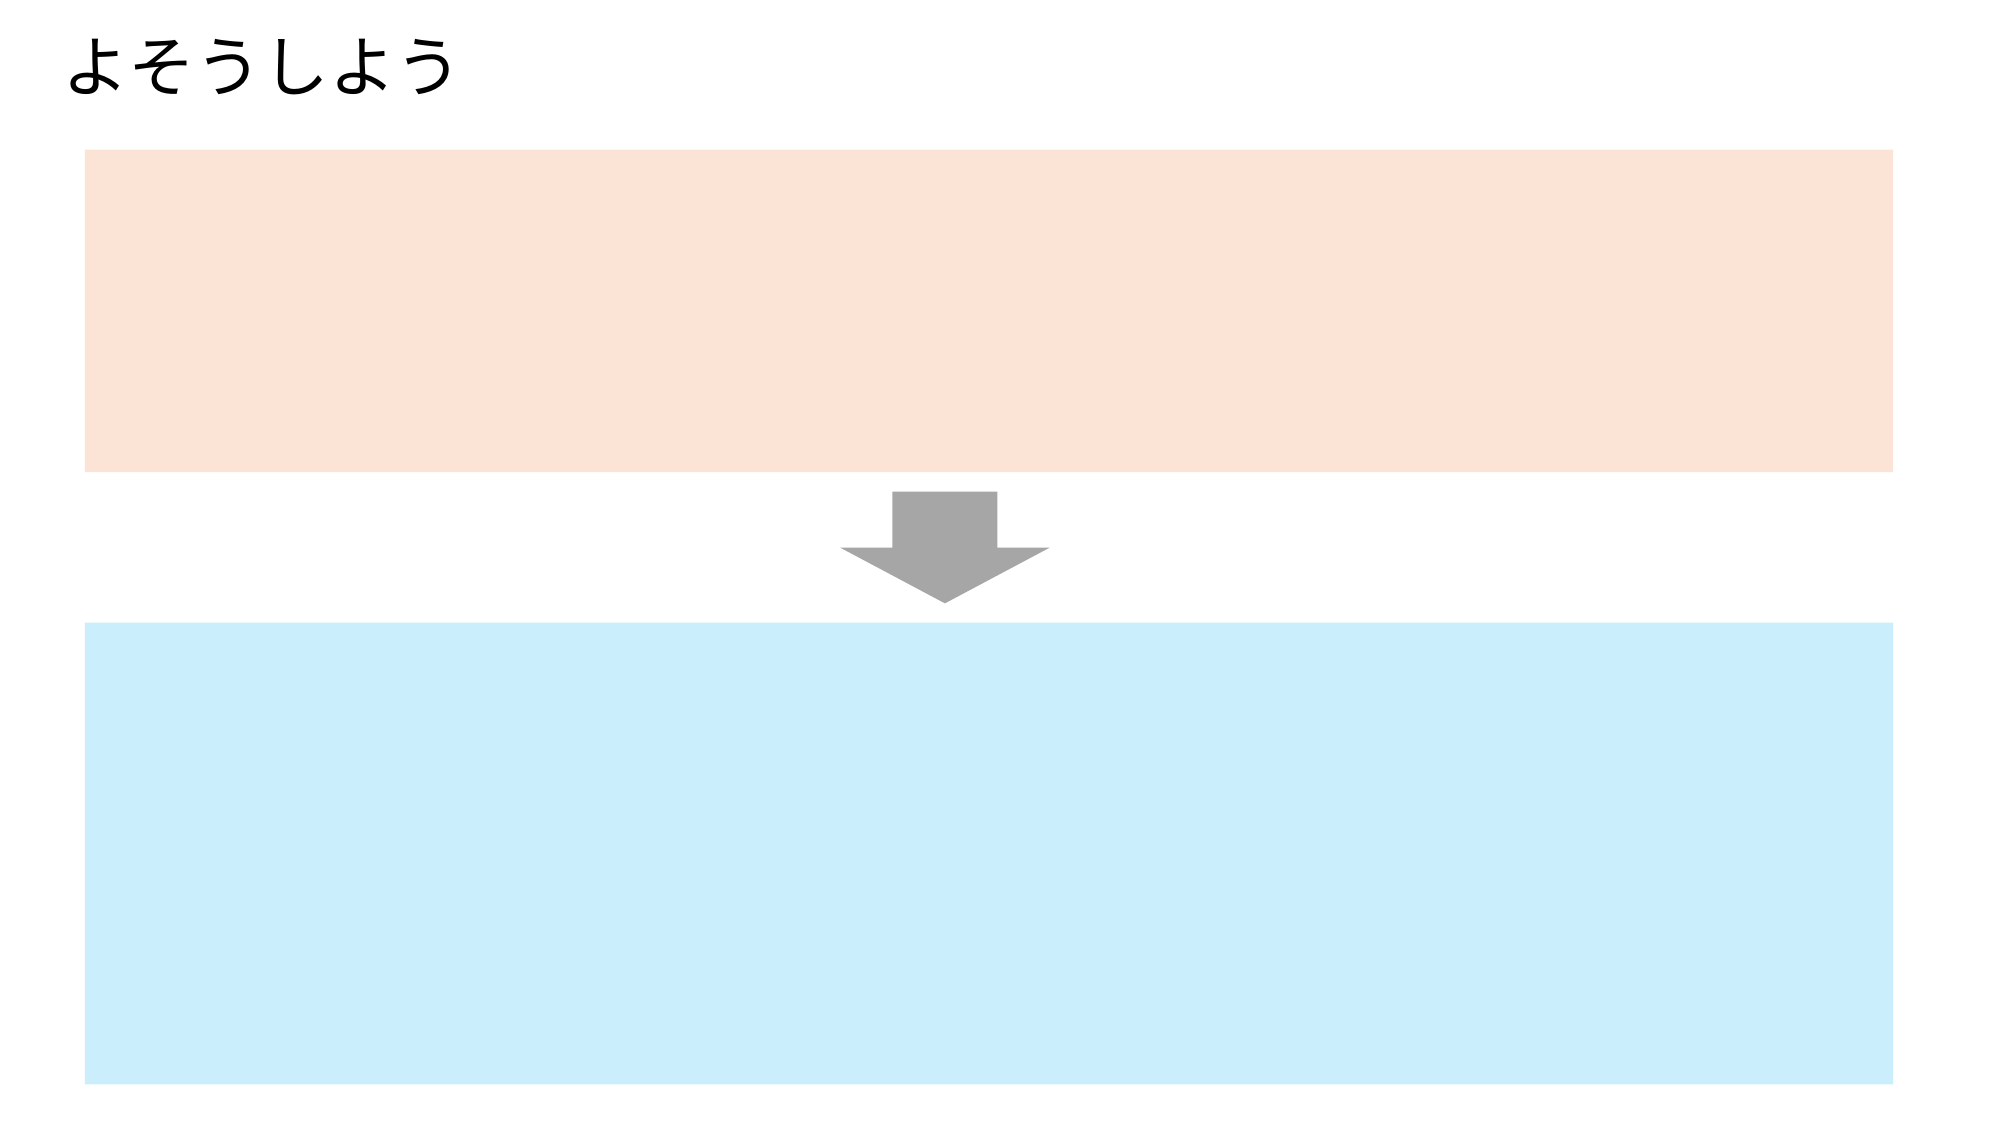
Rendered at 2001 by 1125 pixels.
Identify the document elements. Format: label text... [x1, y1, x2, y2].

text_box [83, 148, 1895, 474]
text_box [839, 490, 1051, 606]
text_box よそうしよう [47, 17, 478, 113]
text_box [83, 621, 1895, 1086]
